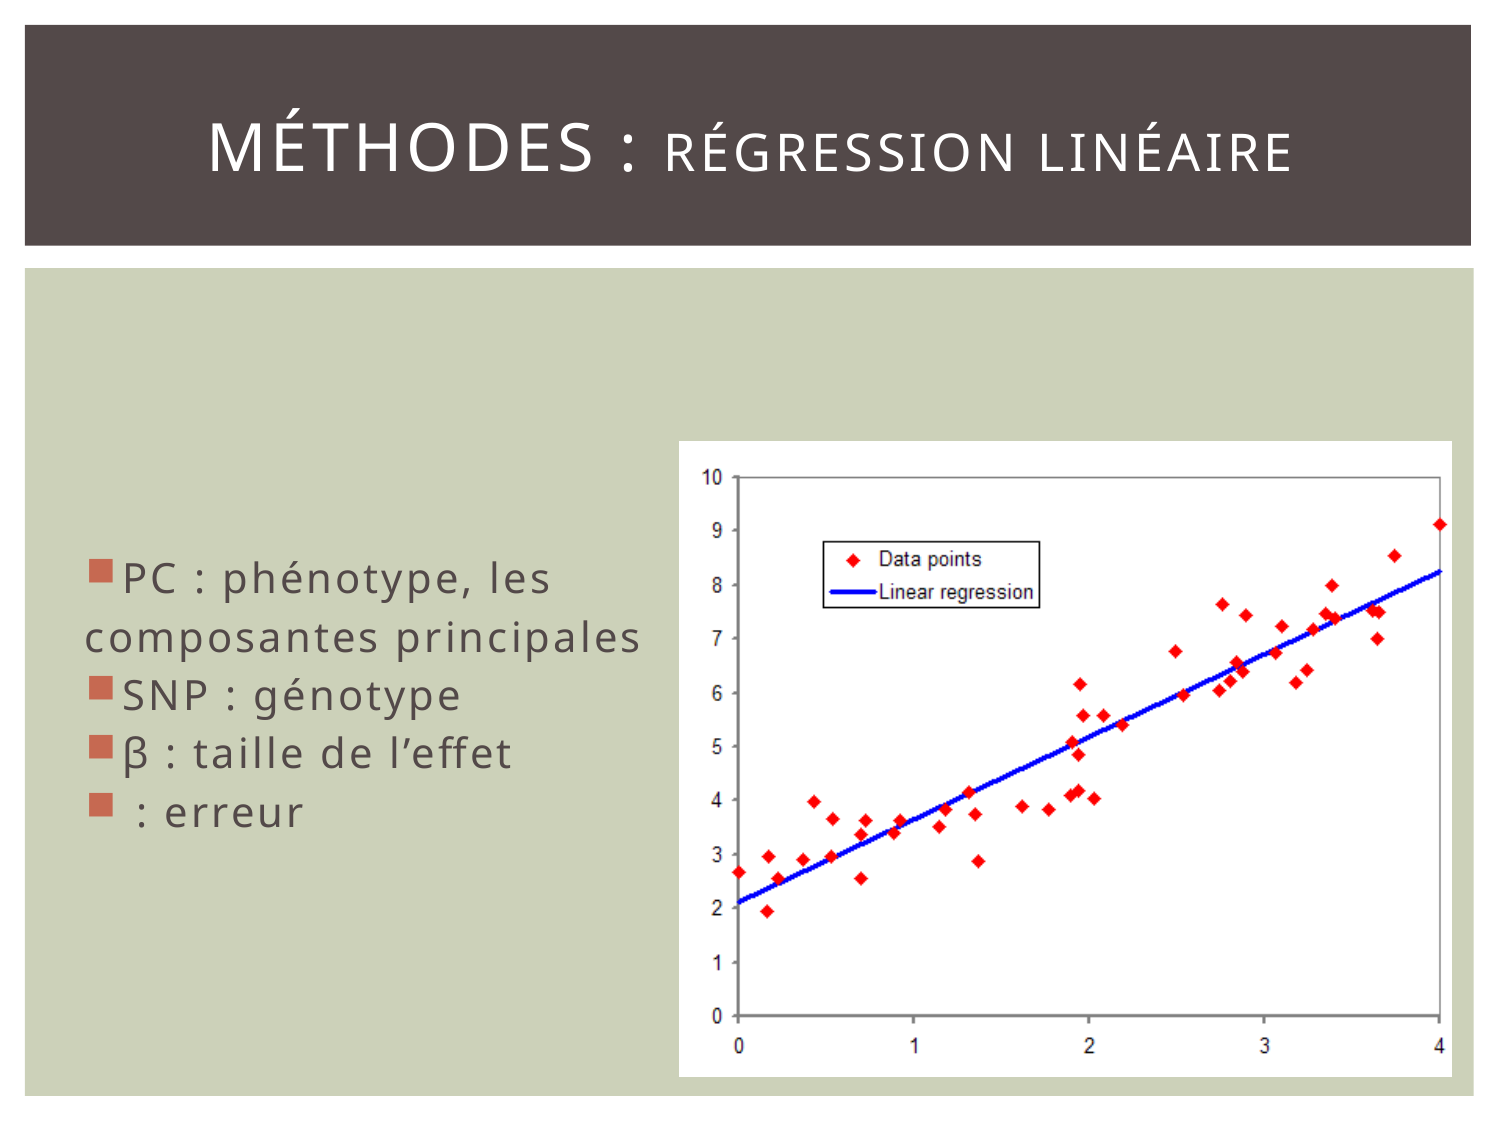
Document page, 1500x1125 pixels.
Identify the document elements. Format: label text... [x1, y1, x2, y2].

picture [679, 441, 1452, 1077]
title Méthodes : régression linéaire [62, 58, 1438, 232]
